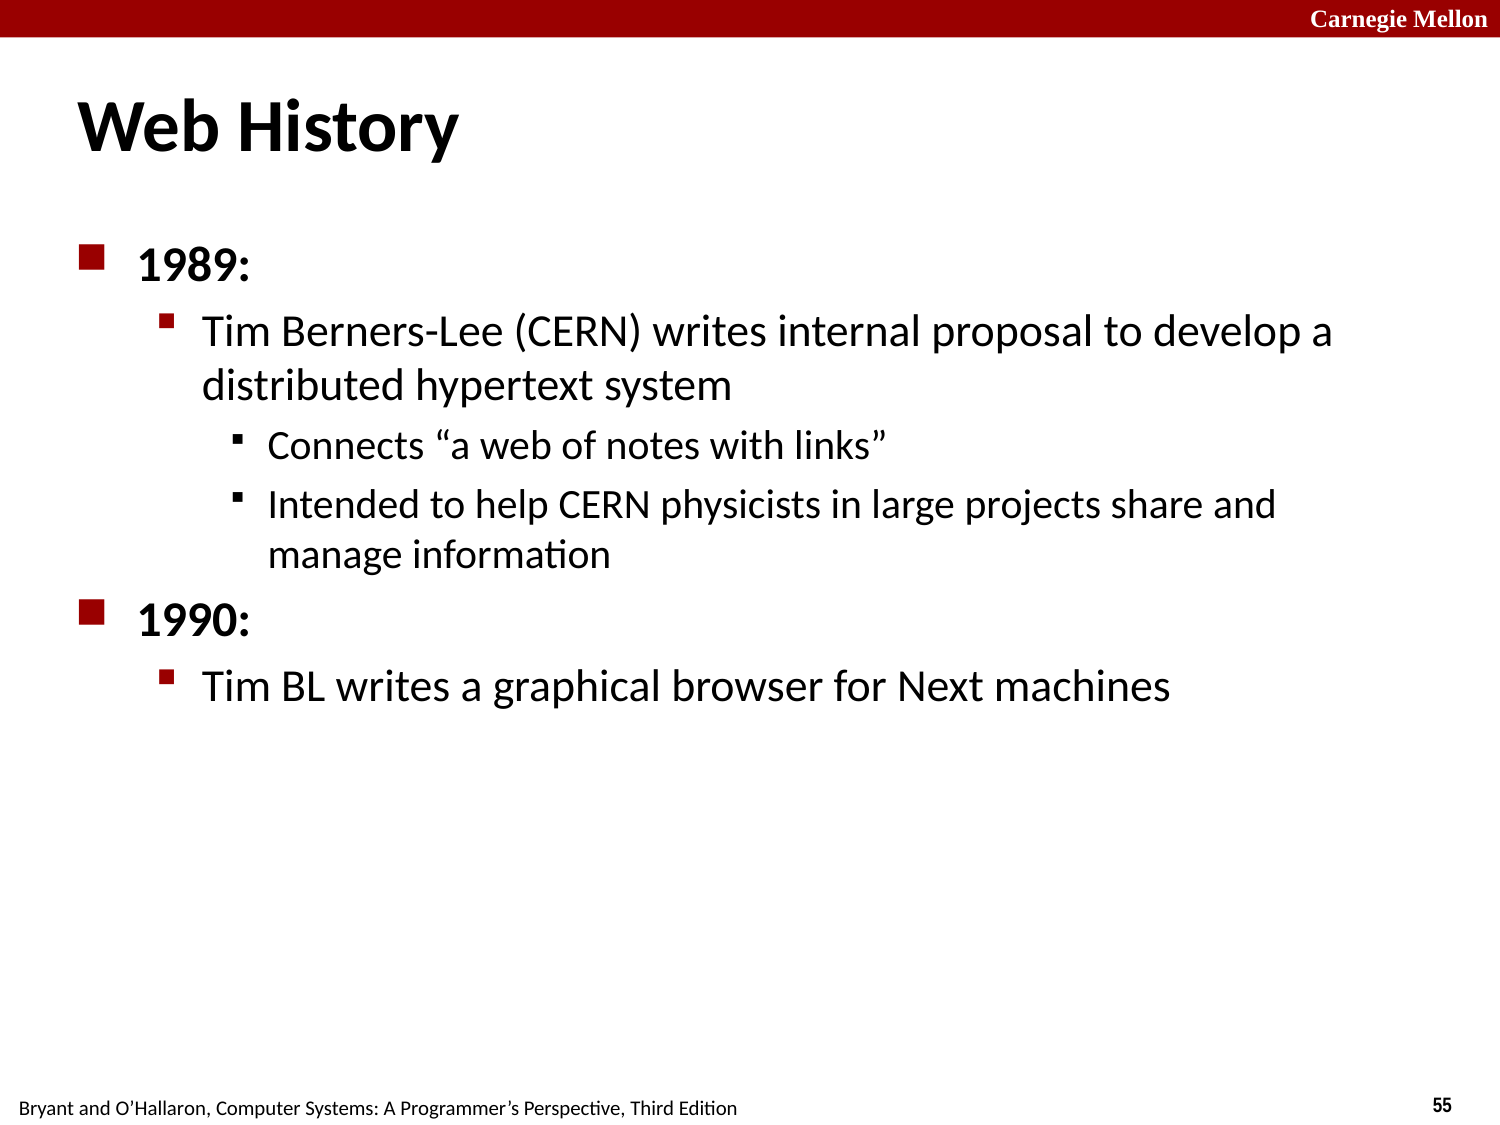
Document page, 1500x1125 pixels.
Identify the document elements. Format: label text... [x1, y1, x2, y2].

list 1989: Tim Berners-Lee (CERN) writes internal proposal to develop a distributed hypertext system Connects “a web of notes with links” Intended to help CERN physicists in large projects share and manage information 1990: Tim BL writes a graphical browser for Next machines [64, 223, 1361, 1040]
title Web History [62, 68, 1201, 163]
